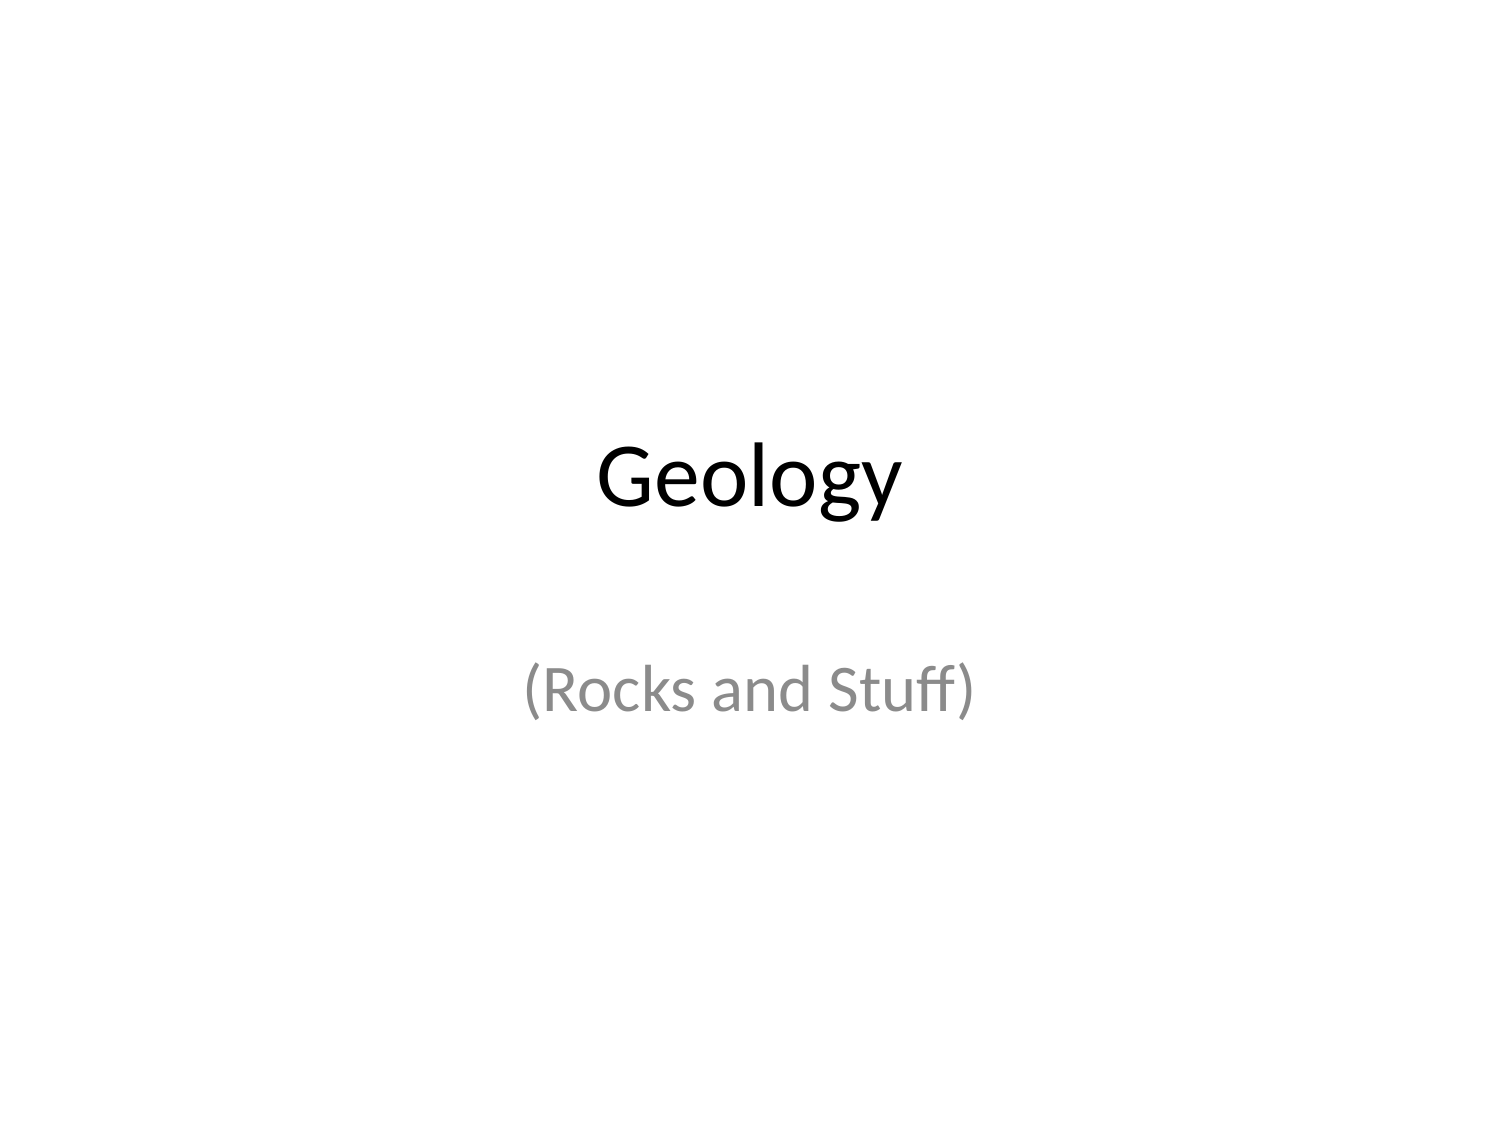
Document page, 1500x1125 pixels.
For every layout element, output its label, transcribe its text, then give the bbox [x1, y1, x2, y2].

title Geology [112, 349, 1388, 591]
subtitle (Rocks and Stuff) [225, 637, 1275, 925]
